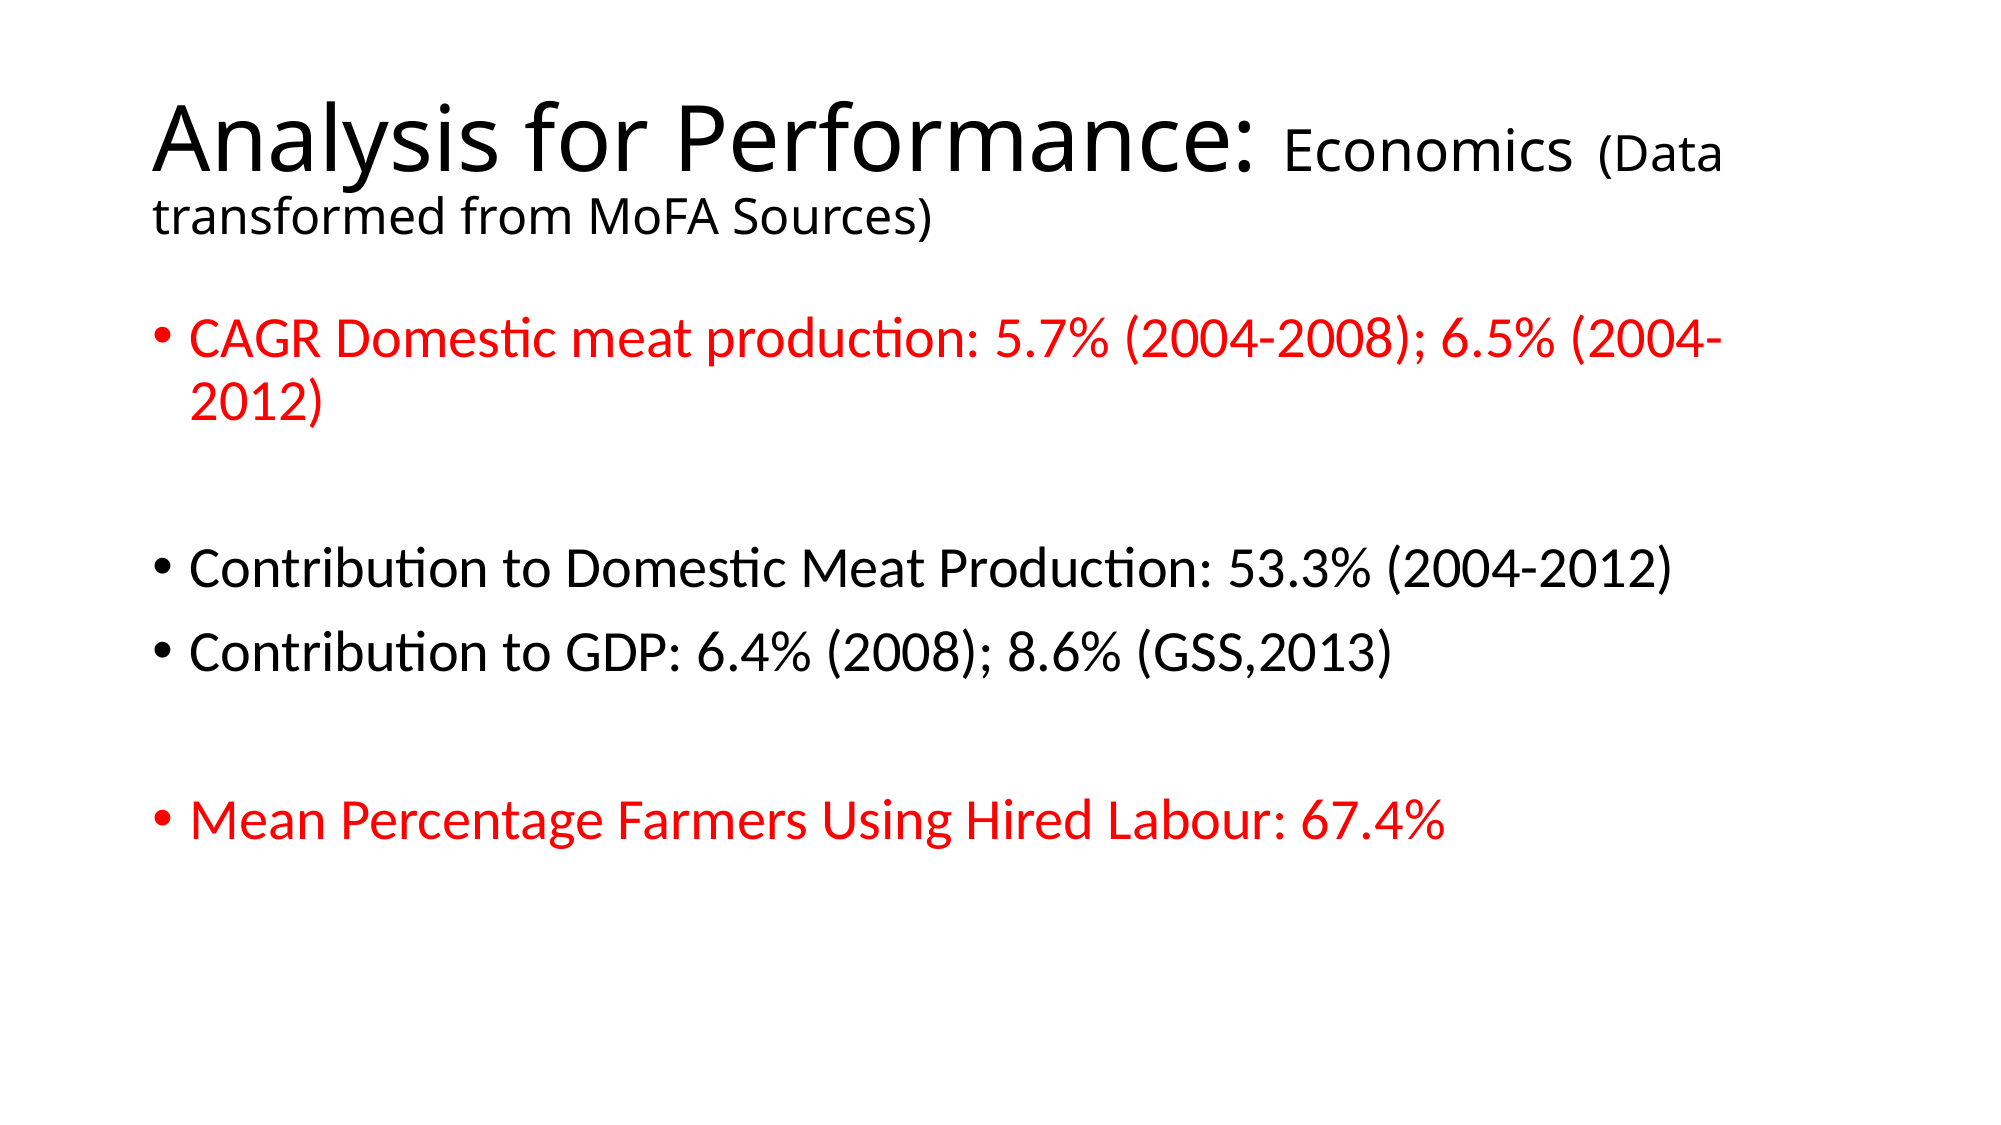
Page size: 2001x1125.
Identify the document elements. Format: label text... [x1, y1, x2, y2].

list CAGR Domestic meat production: 5.7% (2004-2008); 6.5% (2004-2012) Contribution to Domestic Meat Production: 53.3% (2004-2012) Contribution to GDP: 6.4% (2008); 8.6% (GSS,2013) Mean Percentage Farmers Using Hired Labour: 67.4% [137, 299, 1863, 1014]
title Analysis for Performance: Economics (Data transformed from MoFA Sources) [137, 59, 1863, 278]
